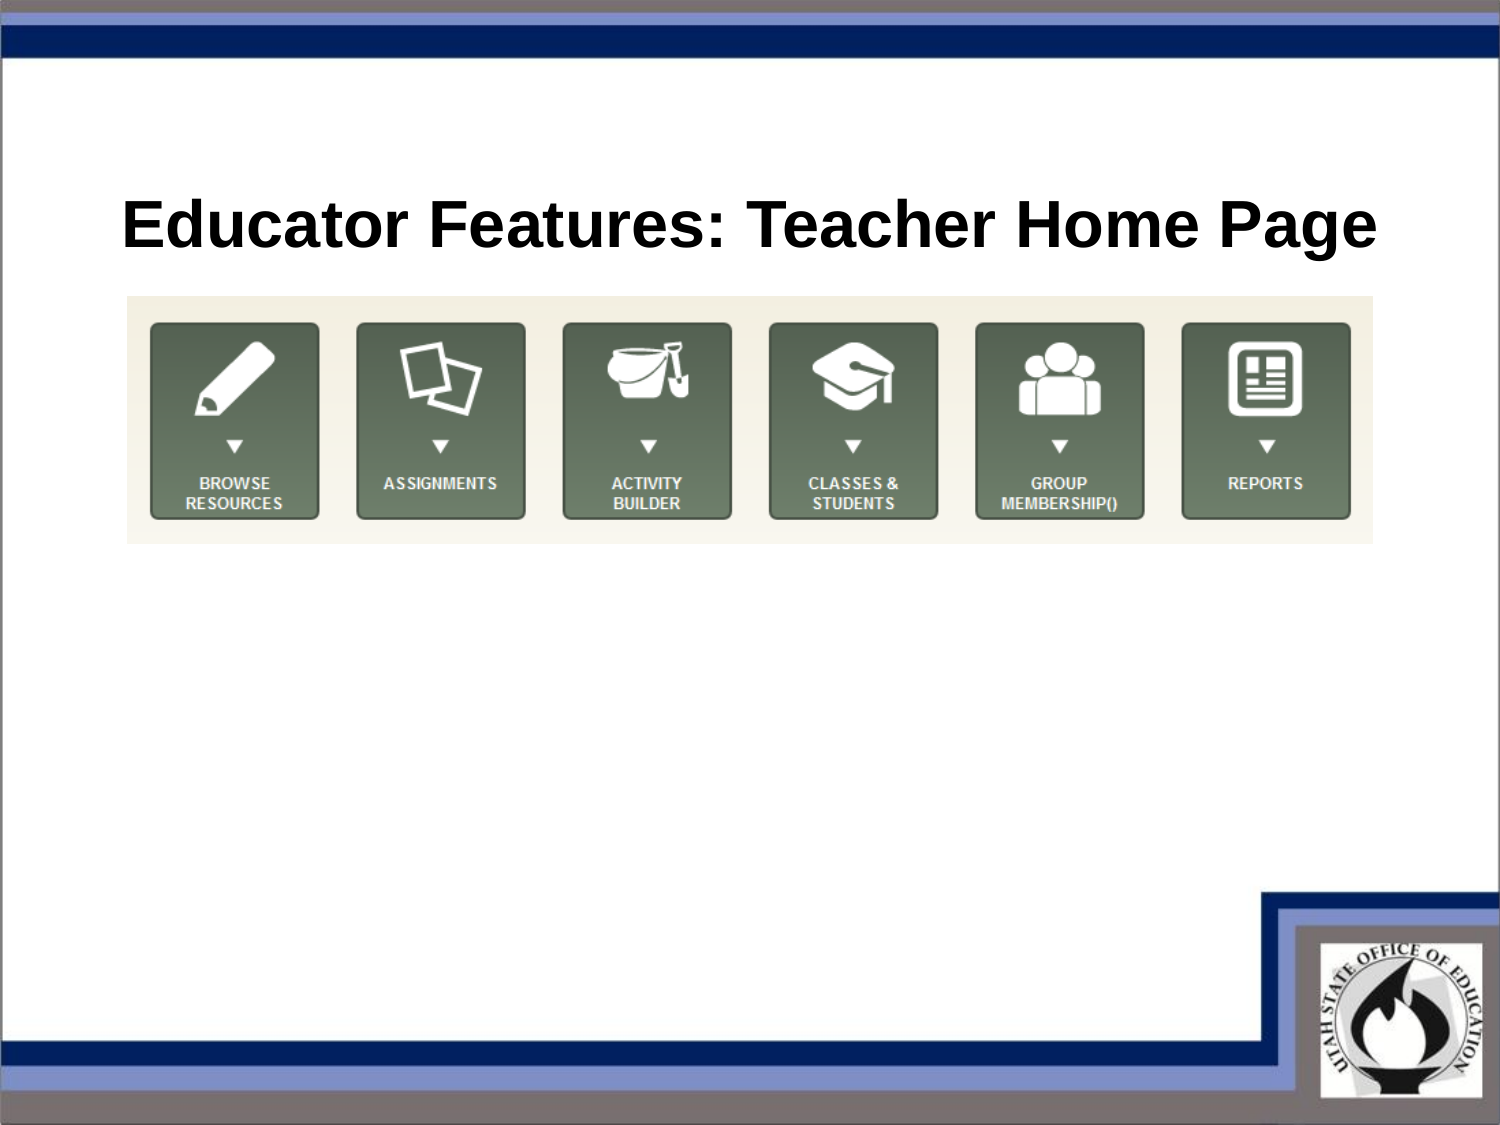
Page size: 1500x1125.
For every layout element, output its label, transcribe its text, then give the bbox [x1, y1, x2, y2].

title Educator Features: Teacher Home Page [103, 185, 1397, 256]
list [127, 296, 1373, 544]
picture [0, 0, 1500, 1125]
